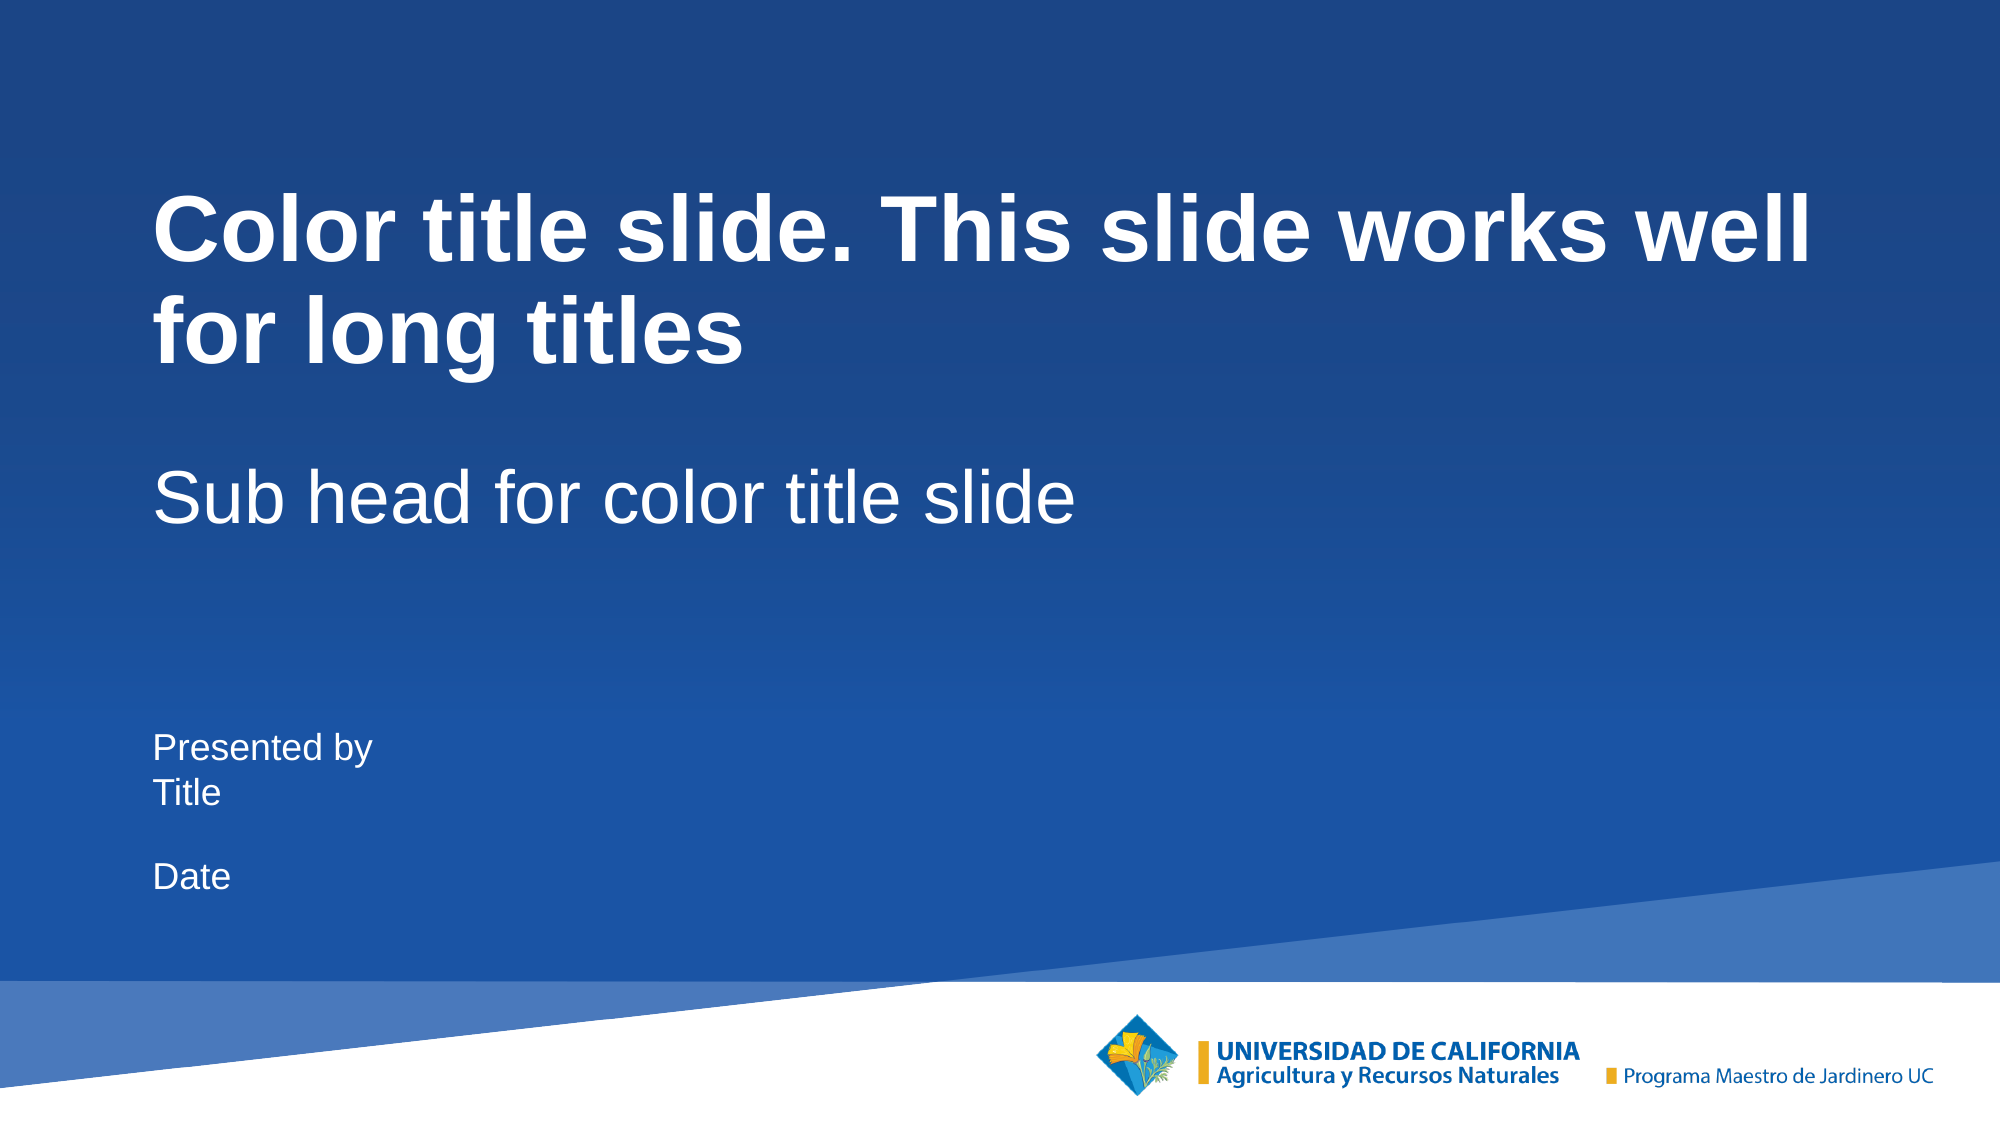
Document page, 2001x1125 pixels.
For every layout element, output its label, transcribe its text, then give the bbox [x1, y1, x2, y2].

title Color title slide. This slide works well for long titles [137, 173, 1863, 391]
picture [0, 0, 2001, 1125]
list Presented by Title [137, 715, 698, 824]
list Sub head for color title slide [137, 451, 1494, 583]
list Date [137, 849, 607, 937]
